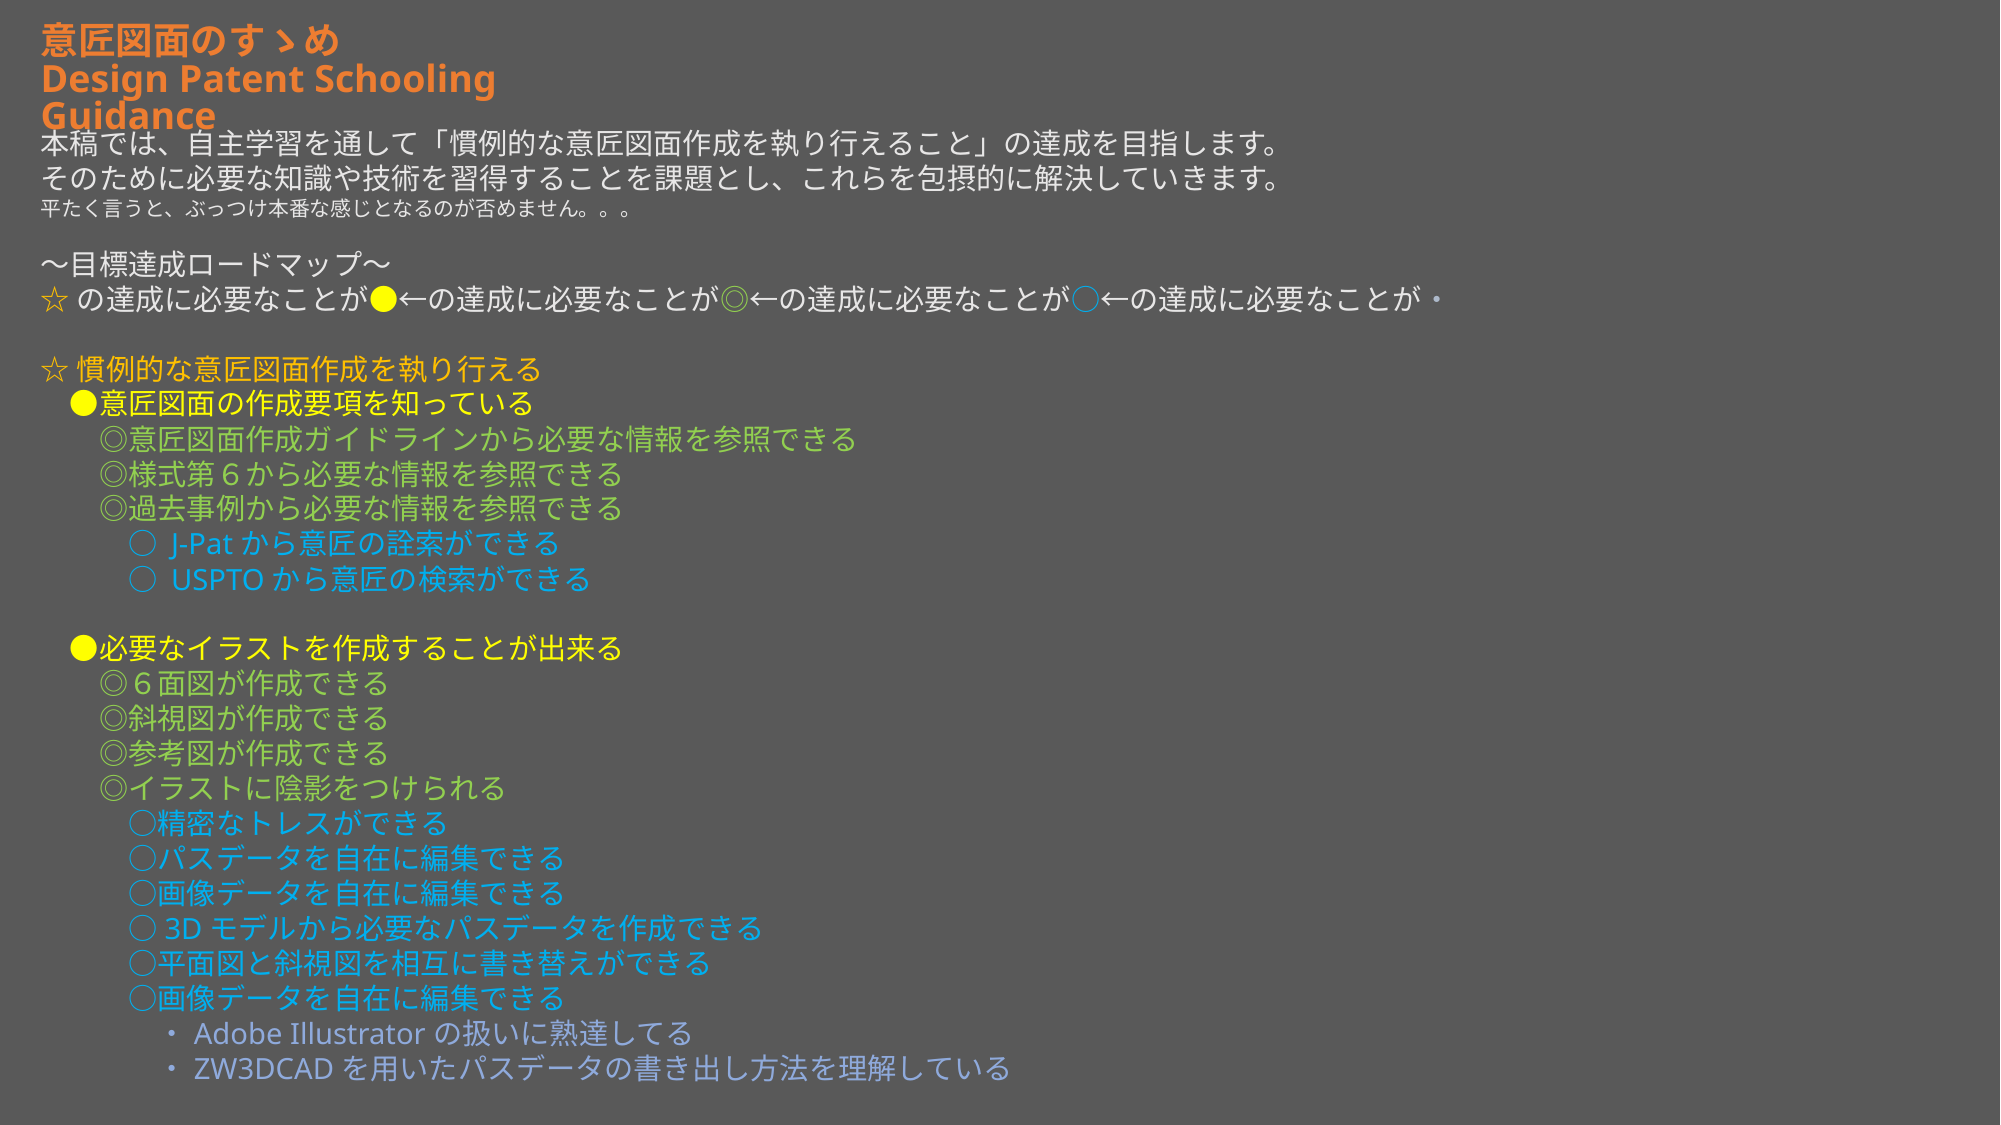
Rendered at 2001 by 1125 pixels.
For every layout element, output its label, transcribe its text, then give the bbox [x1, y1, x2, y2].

text_box 意匠図面のすゝめ Design Patent Schooling Guidance [25, 17, 588, 145]
text_box ～目標達成ロードマップ～ ☆の達成に必要なことが●←の達成に必要なことが◎←の達成に必要なことが○←の達成に必要なことが・ ☆慣例的な意匠図面作成を執り行える ●意匠図面の作成要項を知っている ◎意匠図面作成ガイドラインから必要な情報を参照できる ◎様式第６から必要な情報を参照できる ◎過去事例から必要な情報を参照できる ○ J-Patから意匠の詮索ができる ○ USPTOから意匠の検索ができる ●必要なイラストを作成することが出来る ◎６面図が作成できる ◎斜視図が作成できる ◎参考図が作成できる ◎イラストに陰影をつけられる ○精密なトレスができる ○パスデータを自在に編集できる ○画像データを自在に編集できる ○3Dモデルから必要なパスデータを作成できる ○平面図と斜視図を相互に書き替えができる ○画像データを自在に編集できる ・Adobe Illustratorの扱いに熟達してる ・ZW3DCADを用いたパスデータの書き出し方法を理解している [25, 238, 1855, 1093]
text_box 本稿では、自主学習を通して「慣例的な意匠図面作成を執り行えること」の達成を目指します。 そのために必要な知識や技術を習得することを課題とし、これらを包摂的に解決していきます。 平たく言うと、ぶっつけ本番な感じとなるのが否めません。。。 [25, 118, 1381, 228]
